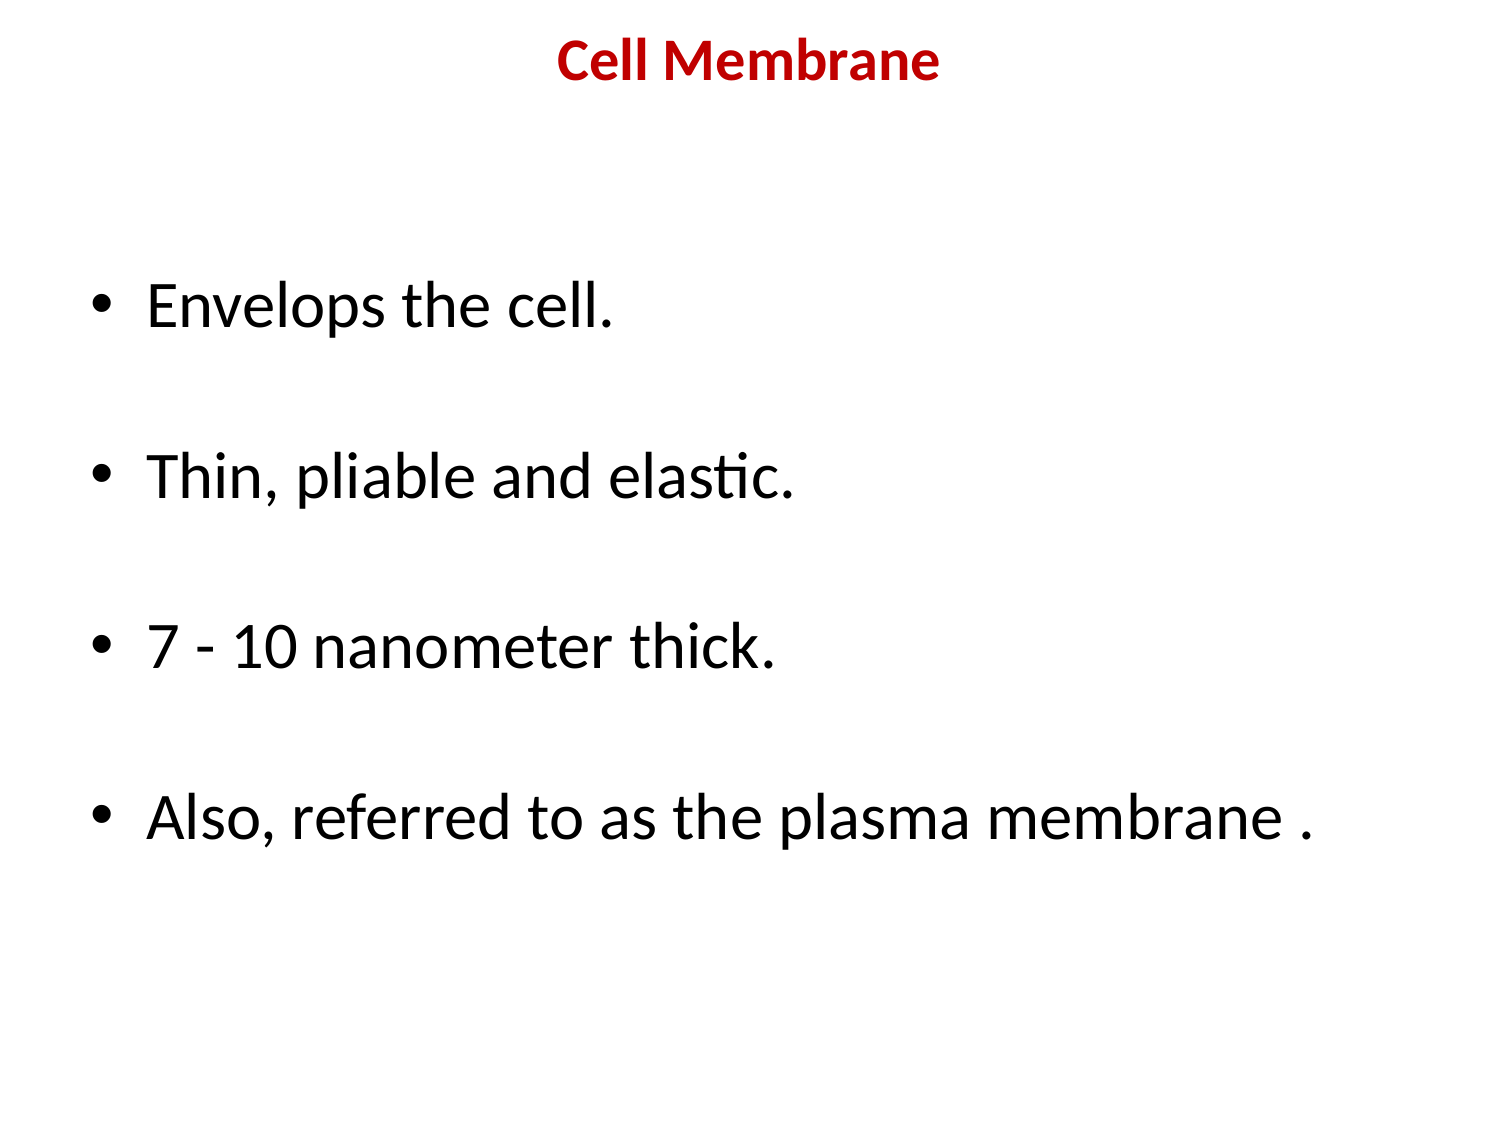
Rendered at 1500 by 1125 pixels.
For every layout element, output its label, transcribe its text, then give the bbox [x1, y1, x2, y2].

list Envelops the cell. Thin, pliable and elastic. 7 - 10 nanometer thick. Also, referred to as the plasma membrane . [75, 262, 1425, 1005]
title Cell Membrane [37, 12, 1475, 101]
